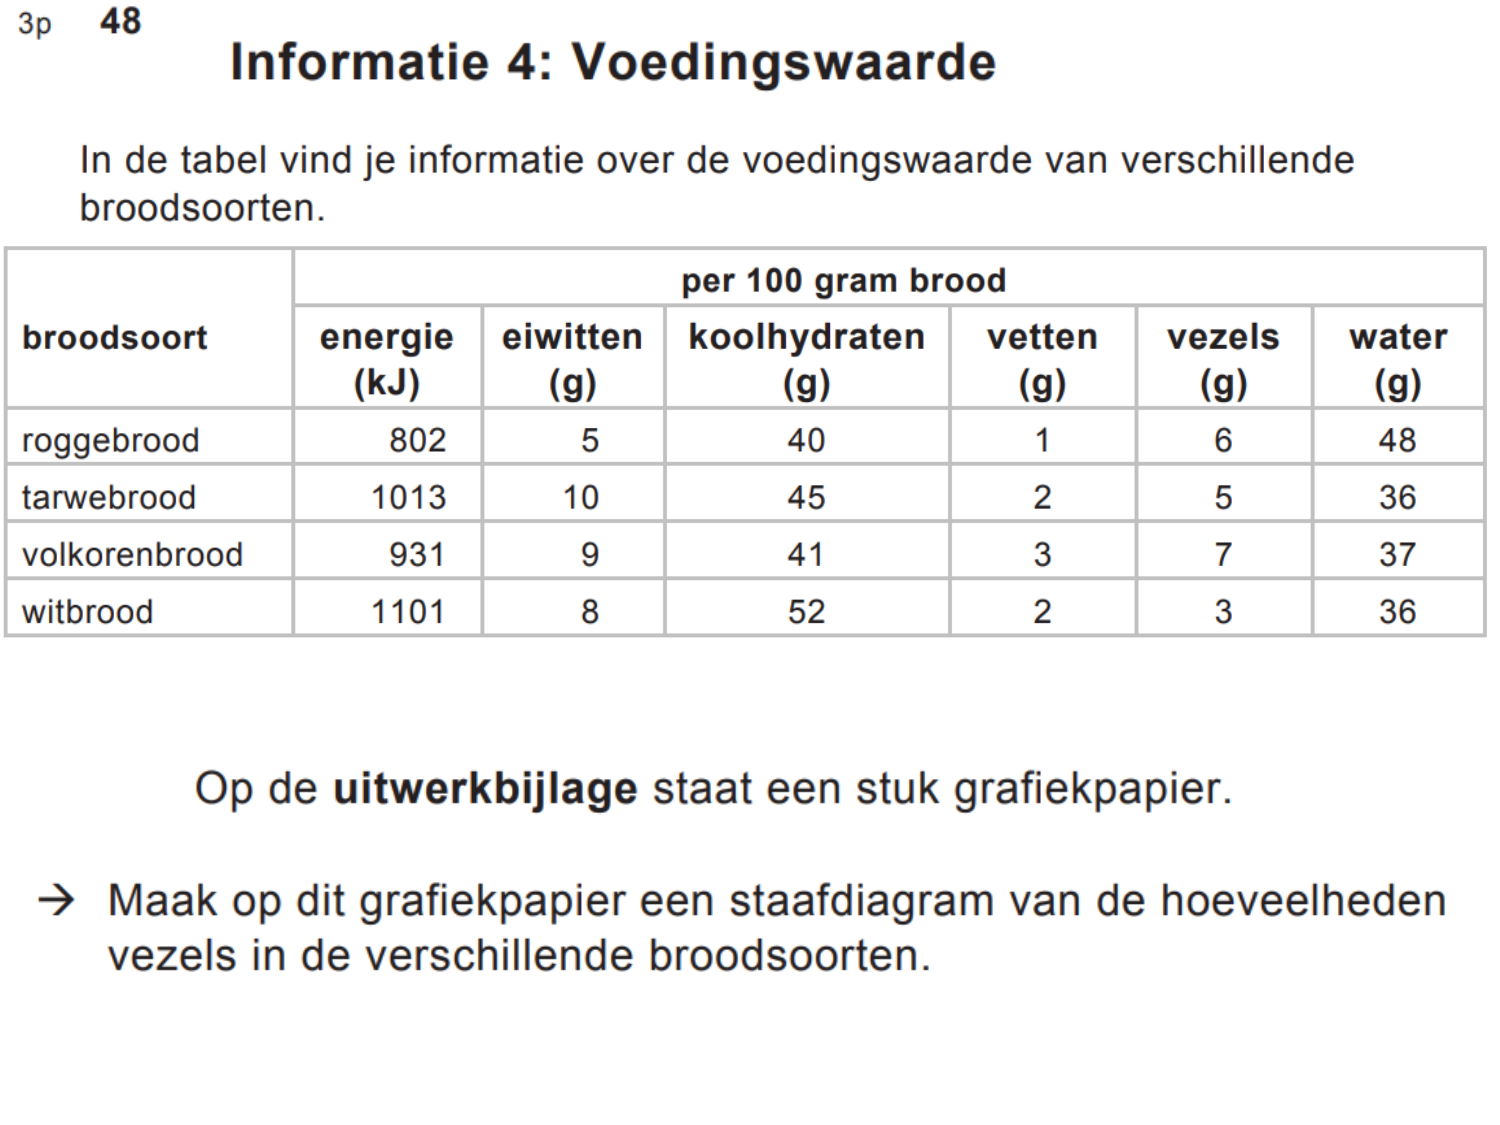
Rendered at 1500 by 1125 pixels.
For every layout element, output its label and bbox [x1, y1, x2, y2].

picture [3, 0, 163, 63]
picture [188, 759, 1245, 824]
picture [0, 125, 1500, 657]
picture [14, 881, 1460, 998]
picture [218, 26, 1013, 98]
